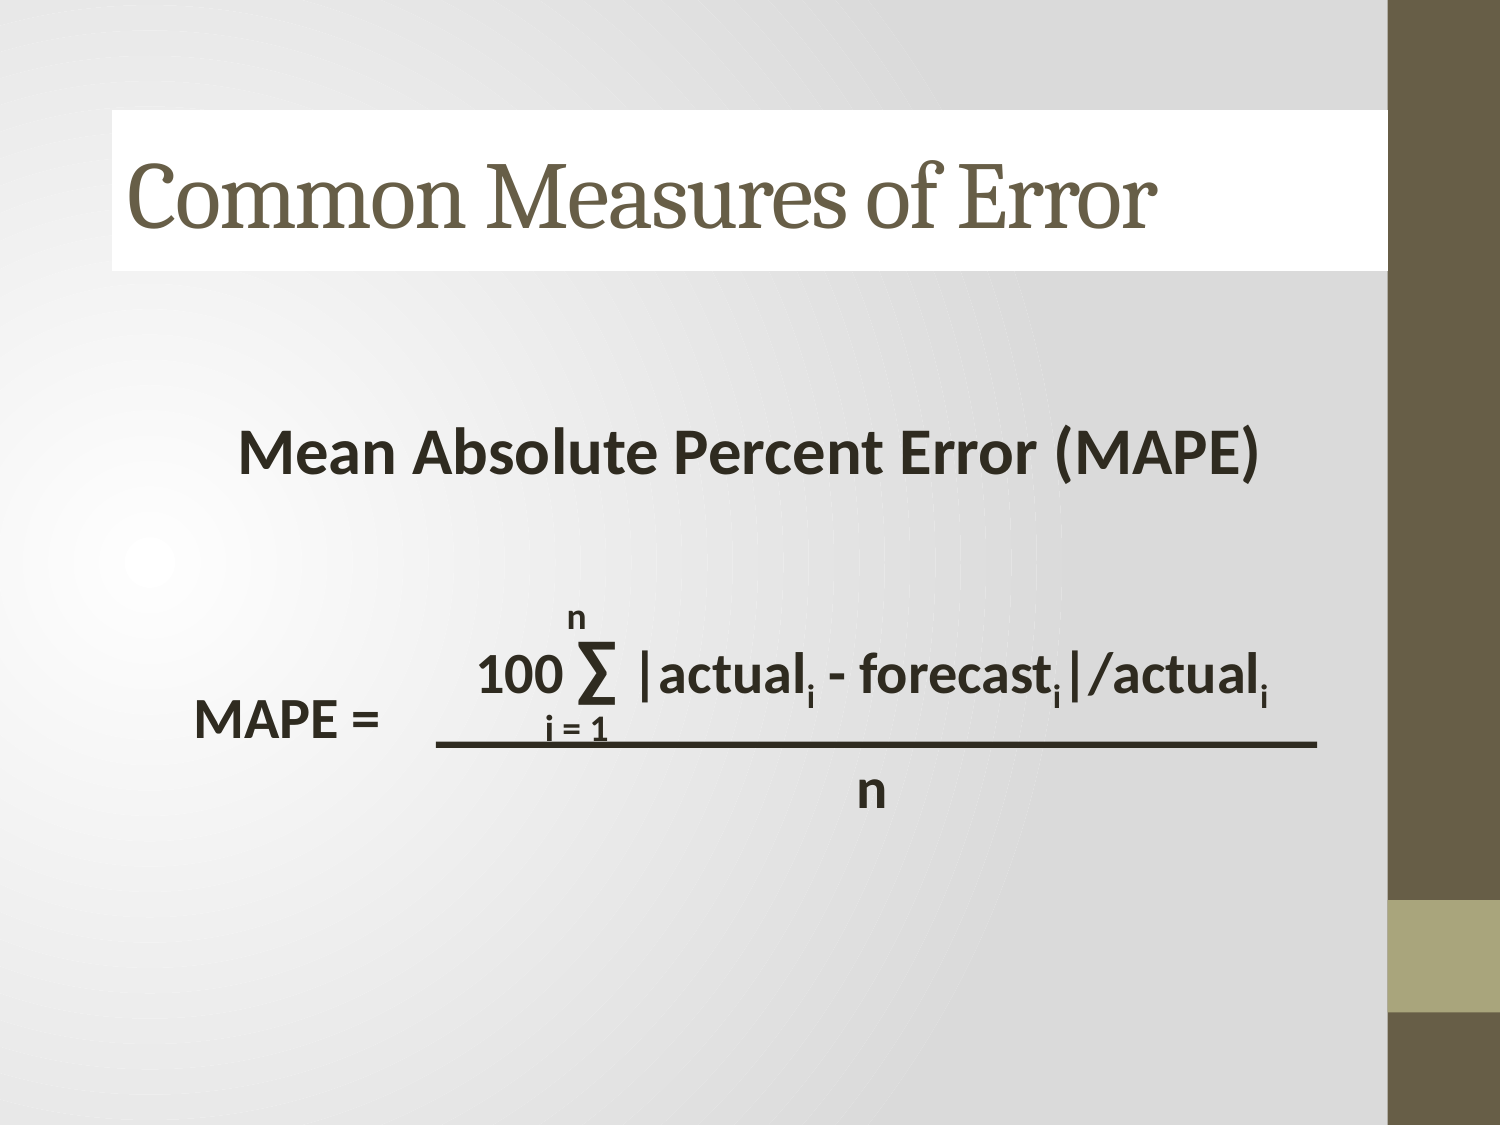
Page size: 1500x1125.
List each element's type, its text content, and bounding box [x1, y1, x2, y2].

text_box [176, 379, 1318, 816]
title Common Measures of Error [112, 110, 1388, 271]
